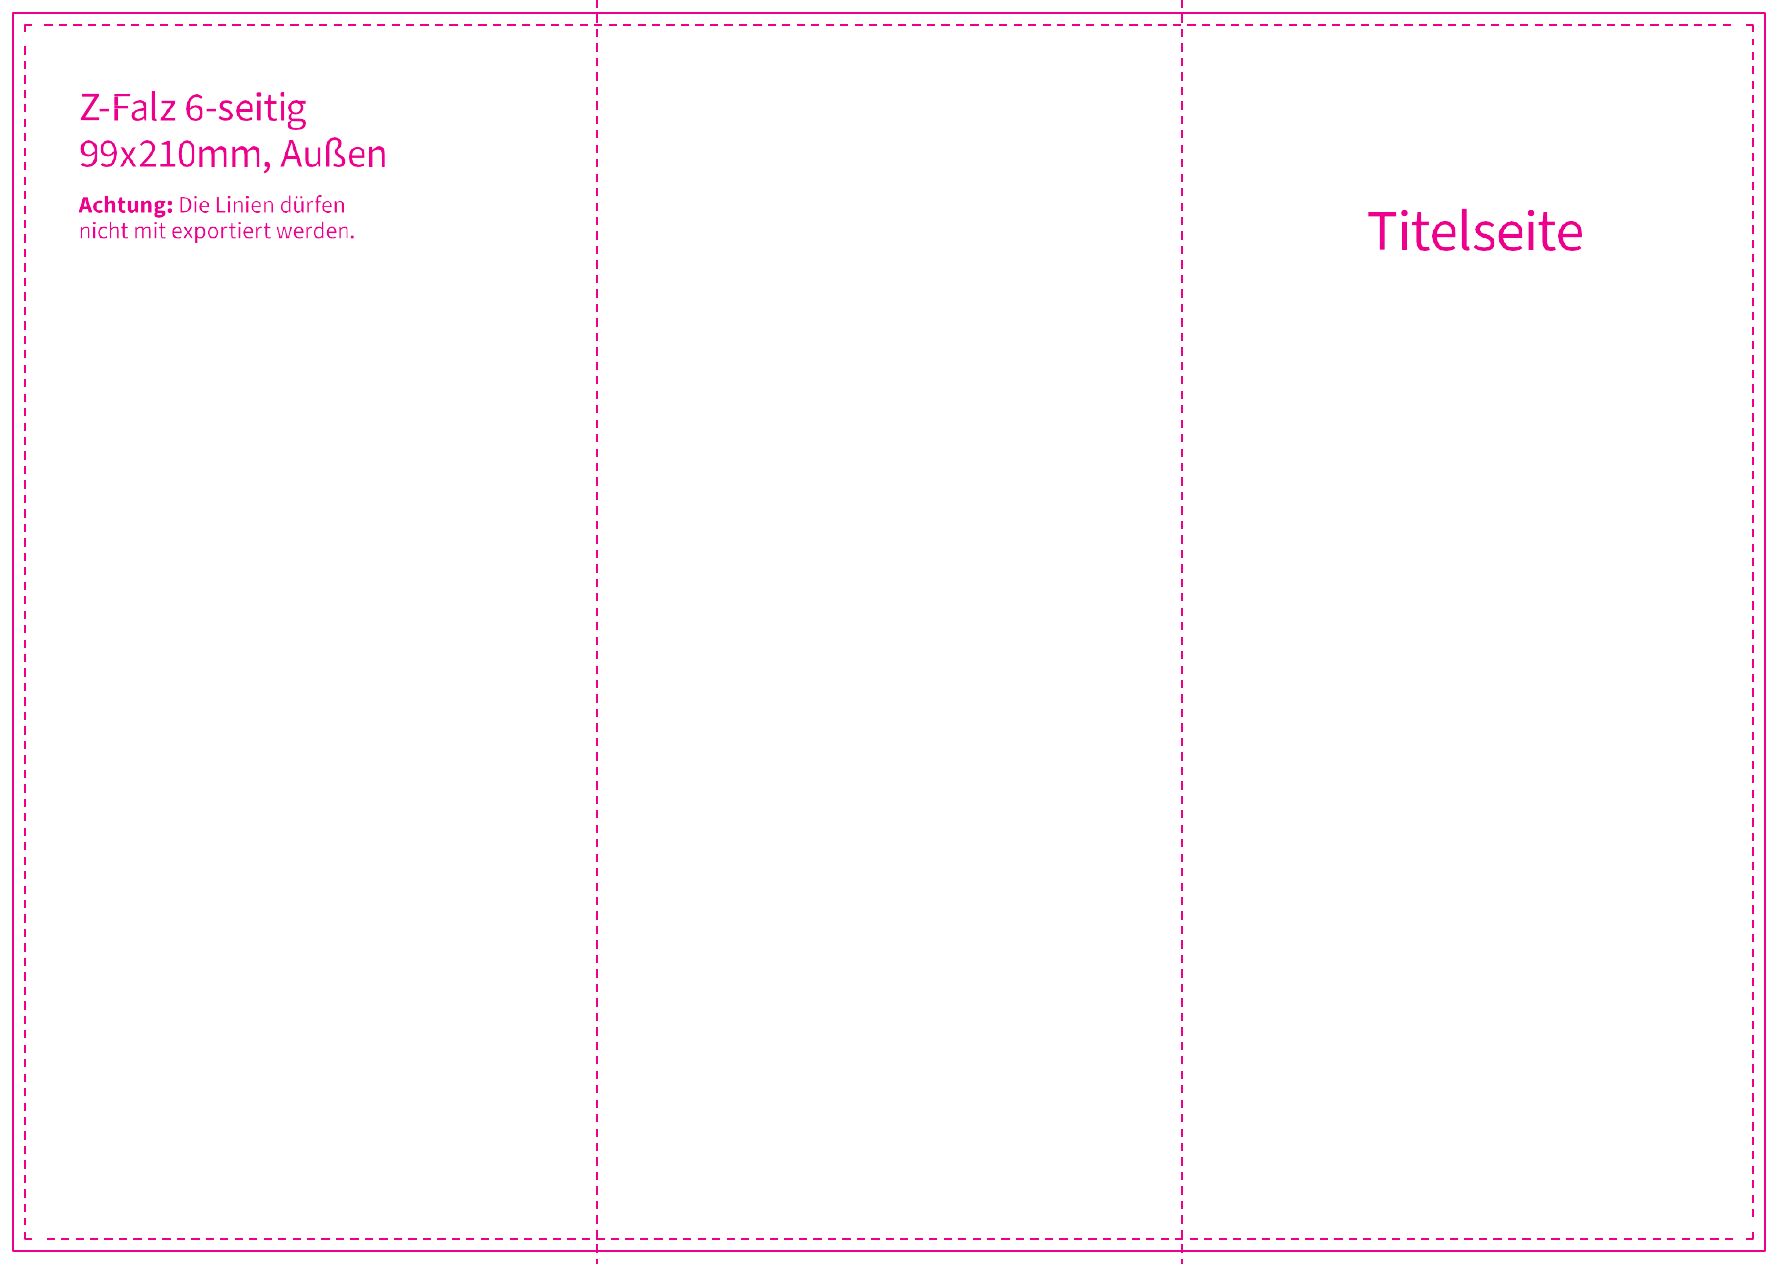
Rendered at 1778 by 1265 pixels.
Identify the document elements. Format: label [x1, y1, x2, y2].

text_box [1368, 208, 1583, 251]
text_box [24, 1231, 32, 1240]
text_box [24, 24, 32, 32]
text_box [78, 195, 354, 244]
text_box [80, 91, 176, 121]
text_box [1745, 24, 1753, 32]
text_box [279, 137, 386, 168]
text_box [80, 140, 271, 174]
text_box [185, 92, 307, 130]
text_box [1745, 1231, 1753, 1240]
